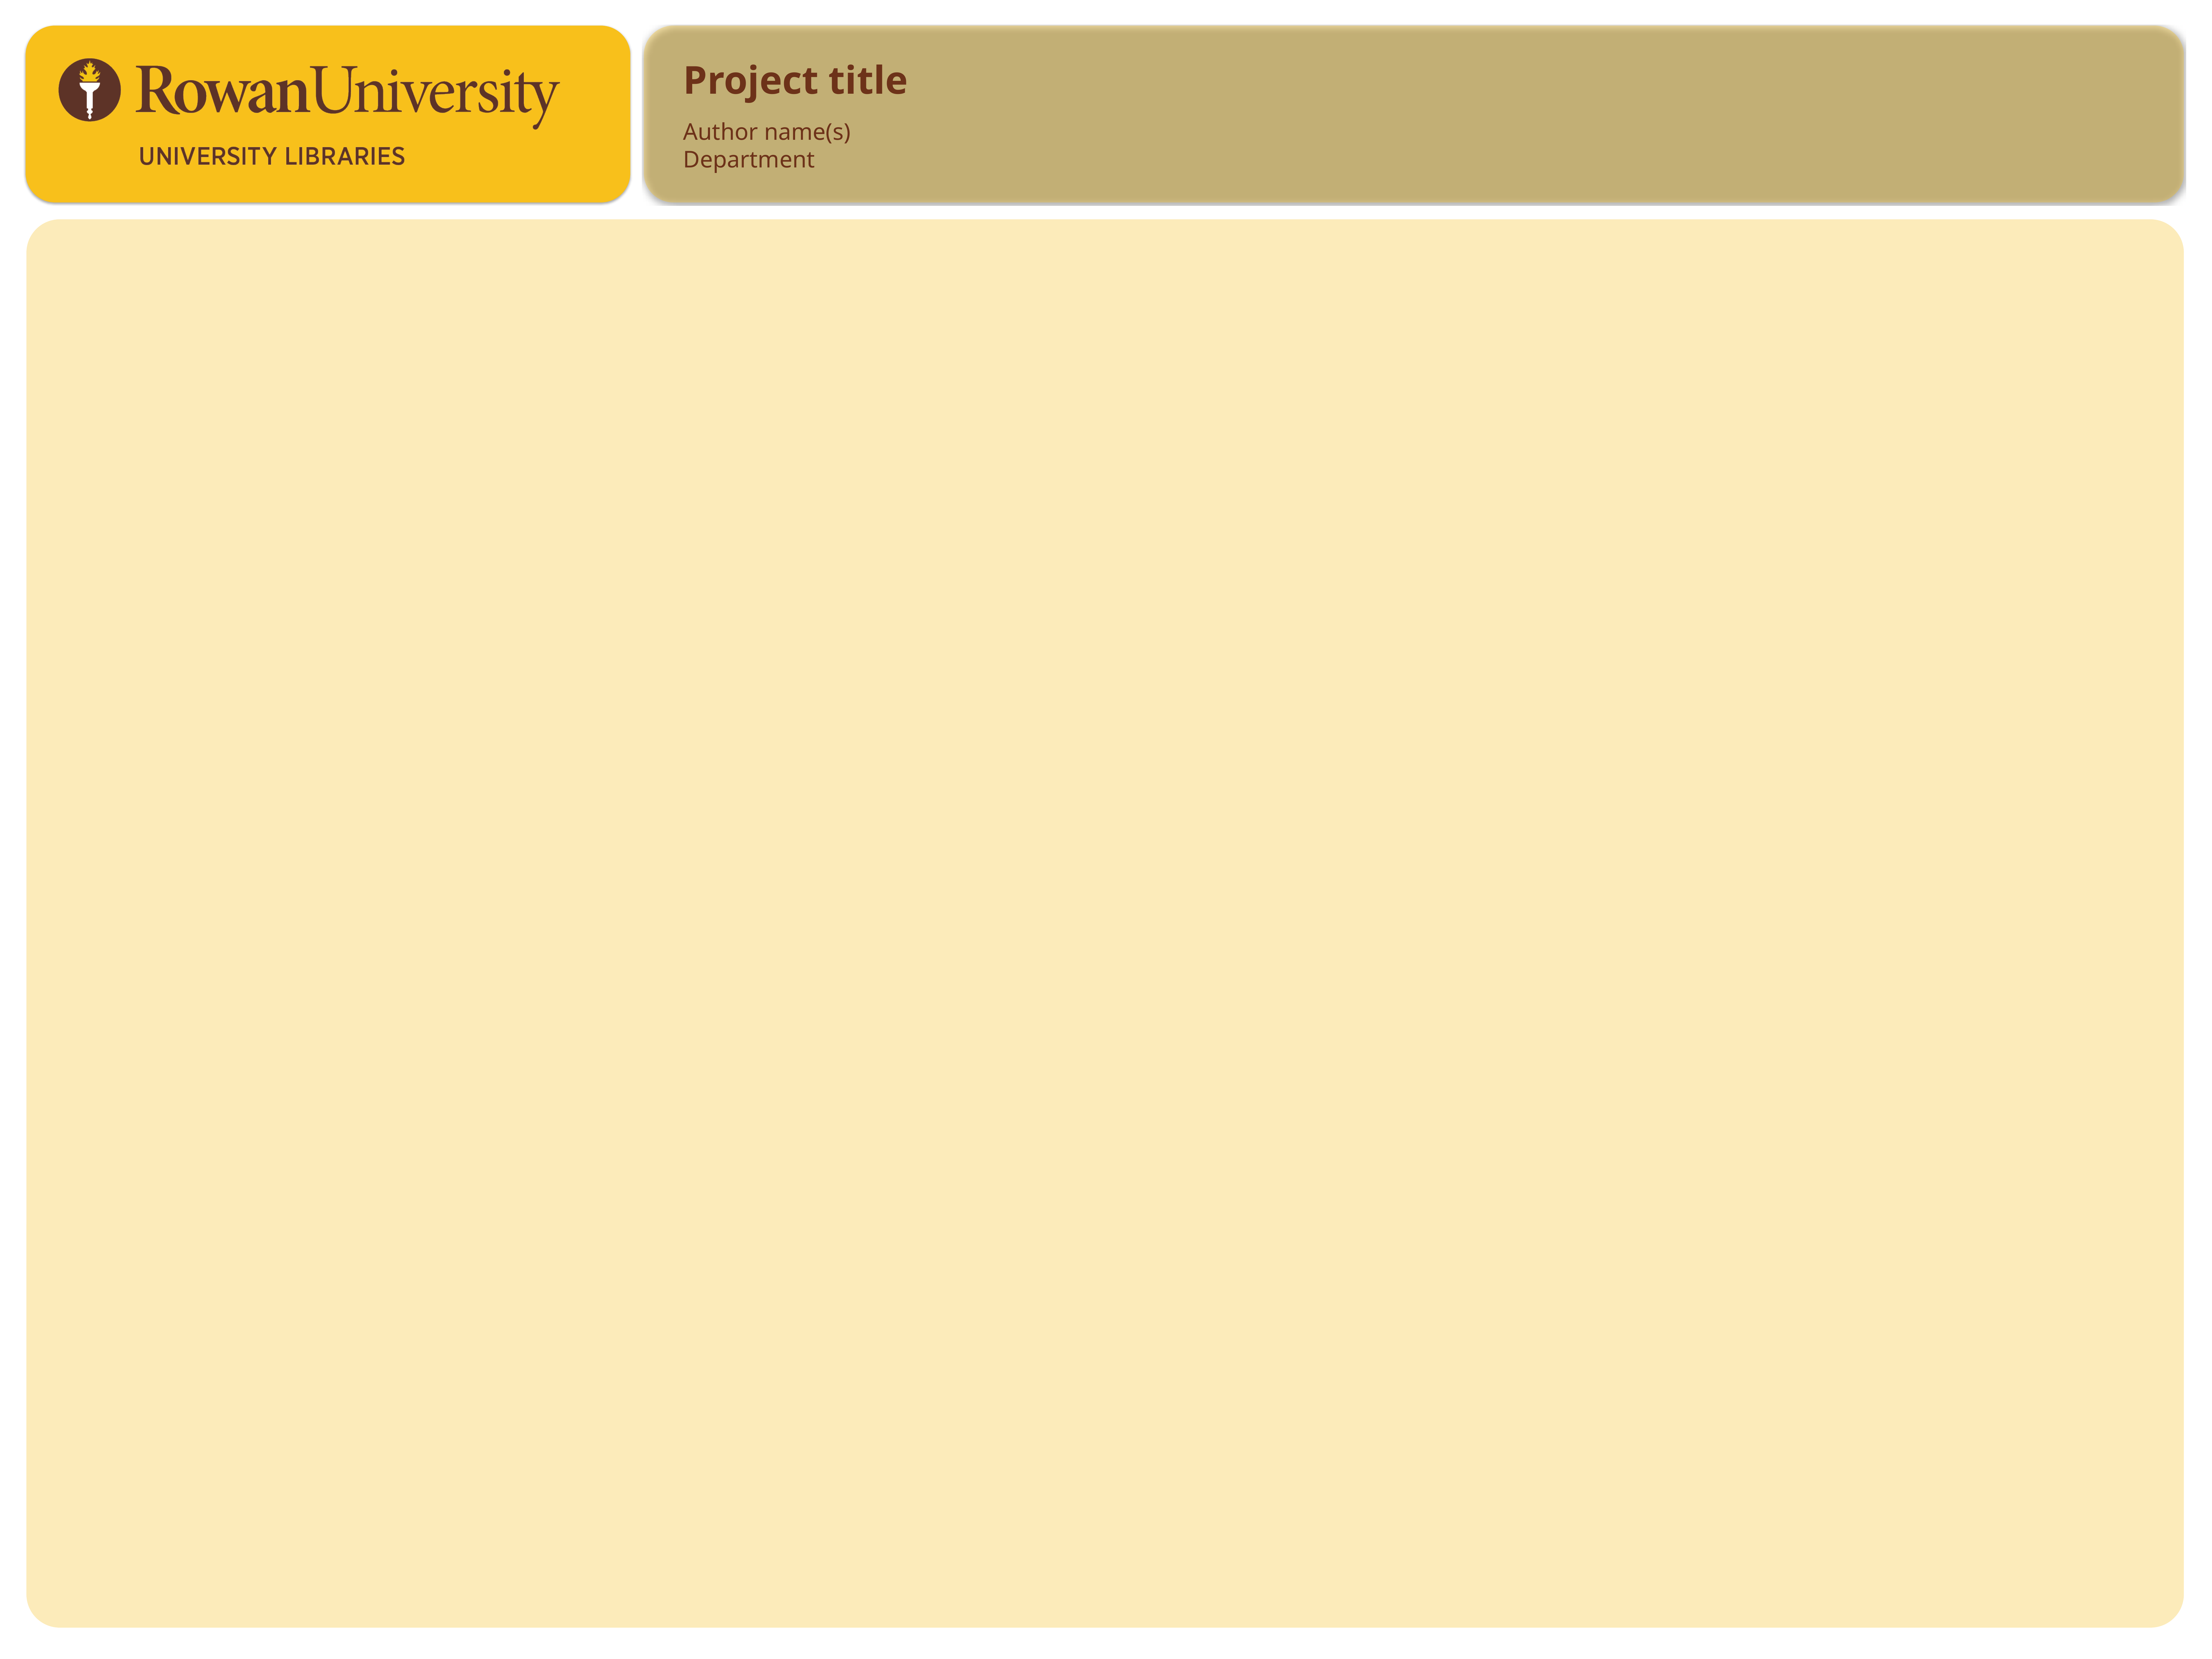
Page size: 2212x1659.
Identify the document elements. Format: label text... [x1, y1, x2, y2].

text_box [25, 218, 2185, 1628]
text_box Project title Author name(s) Department [678, 53, 2155, 175]
picture [25, 25, 593, 227]
